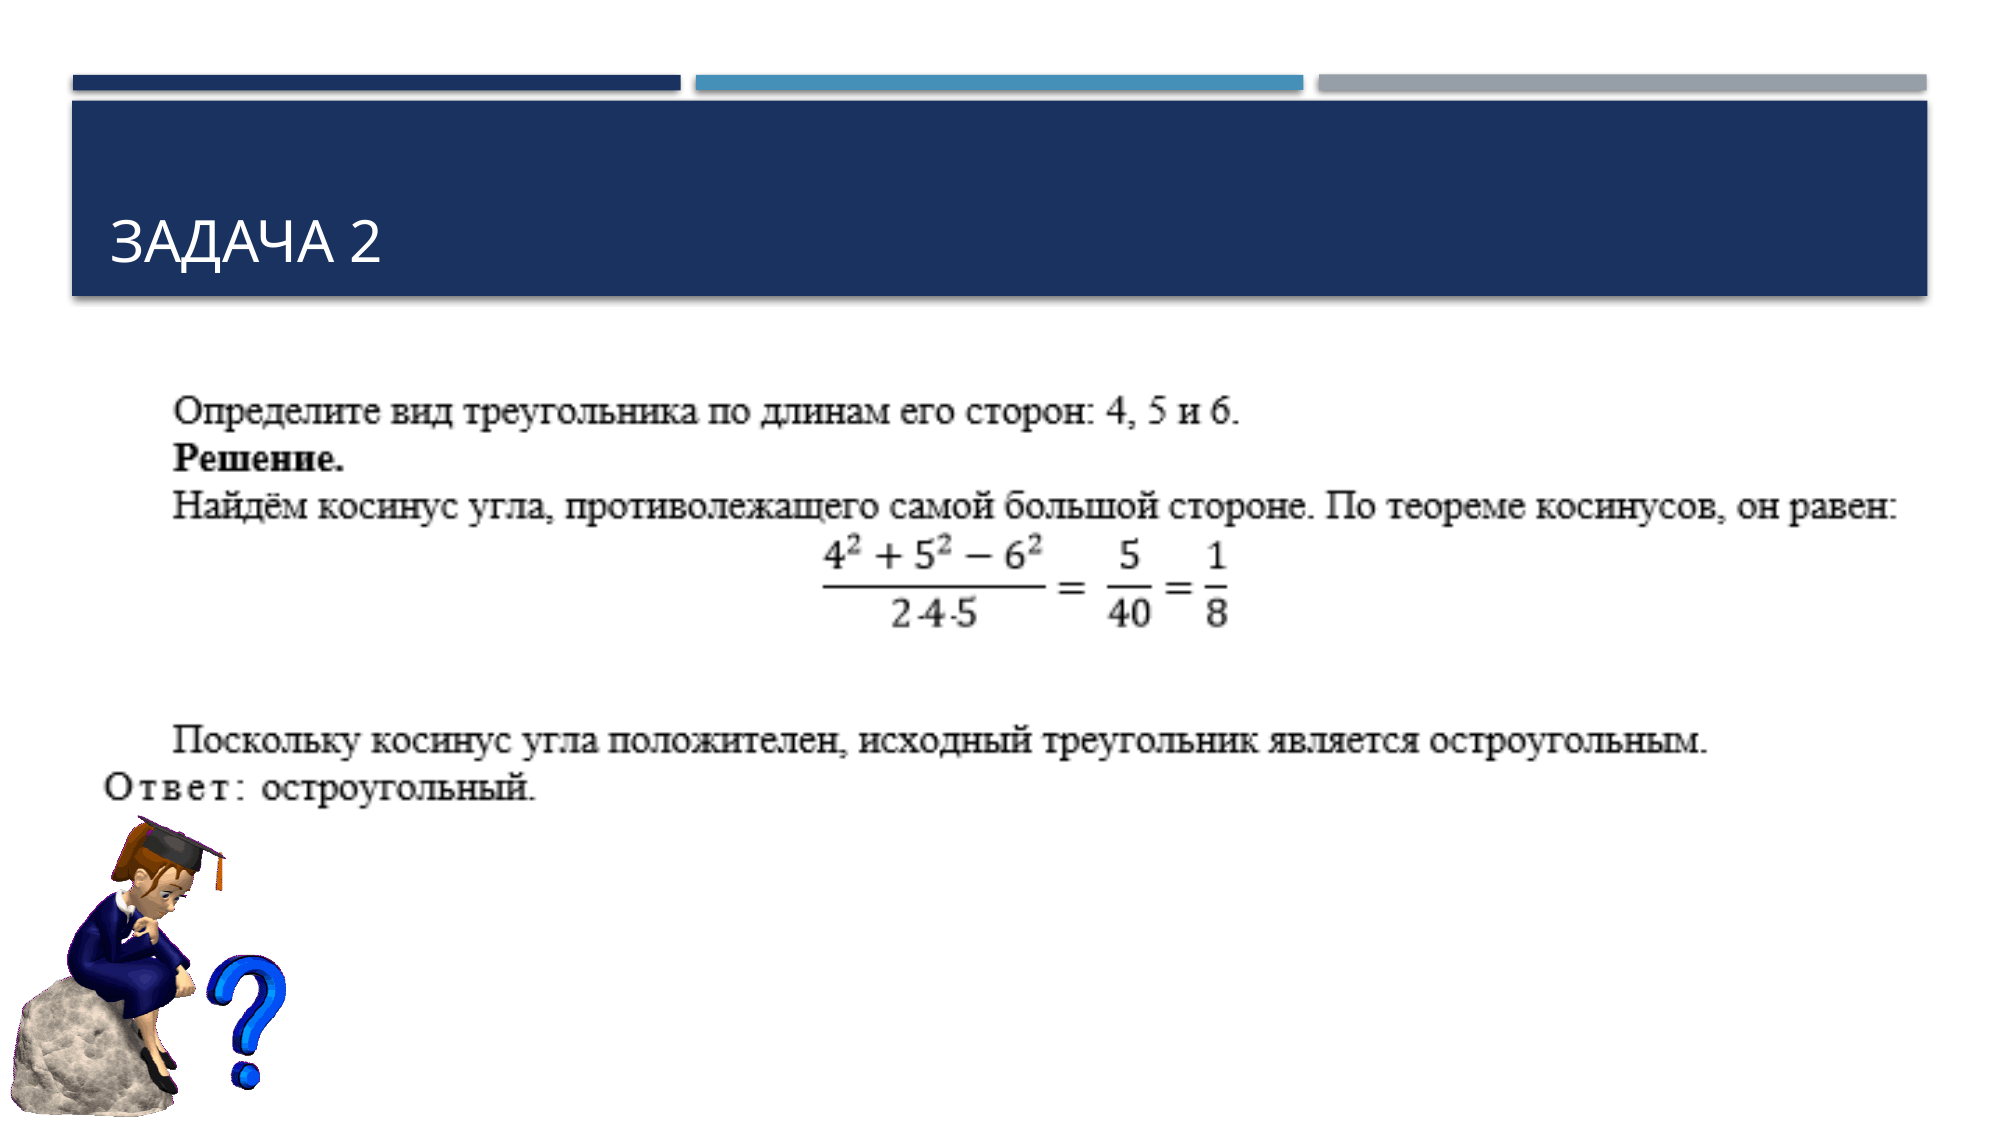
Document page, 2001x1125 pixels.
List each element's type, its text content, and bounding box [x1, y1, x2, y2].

picture [0, 805, 307, 1125]
title Задача 2 [95, 115, 1905, 282]
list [71, 379, 1937, 827]
